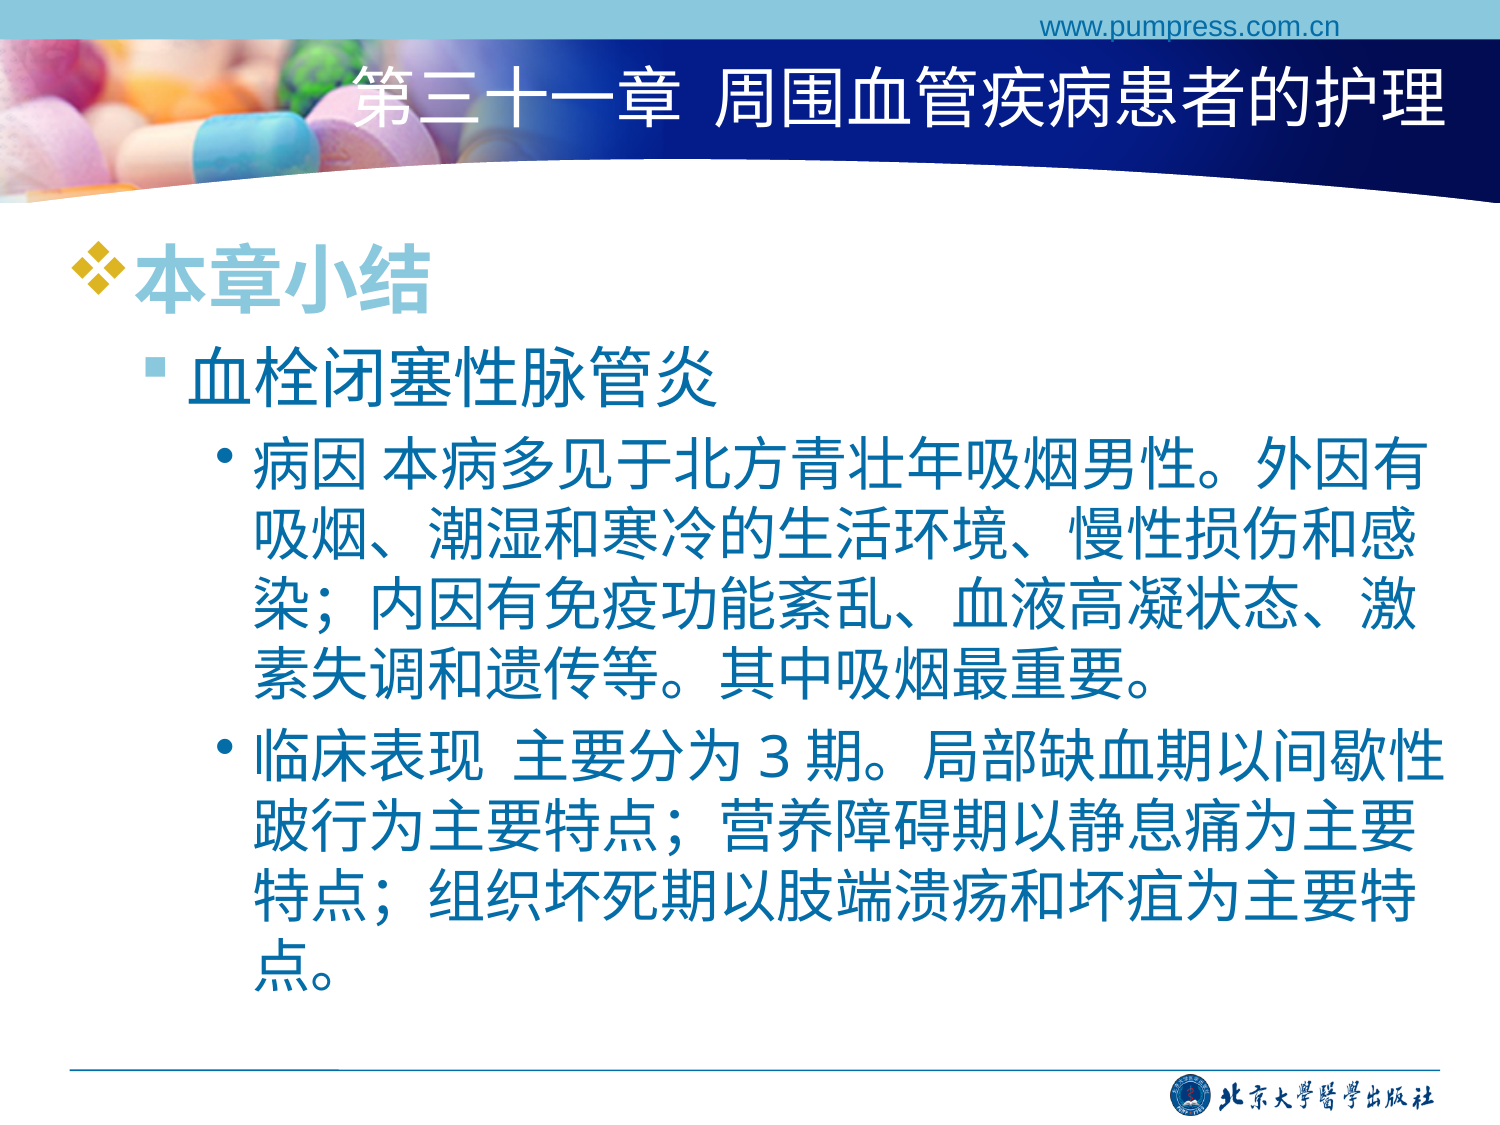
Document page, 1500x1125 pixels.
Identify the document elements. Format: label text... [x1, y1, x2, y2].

picture [1170, 1074, 1436, 1118]
slide_number www.pumpress.com.cn [1025, 0, 1463, 38]
list 本章小结 血栓闭塞性脉管炎 病因 本病多见于北方青壮年吸烟男性。外因有吸烟、潮湿和寒冷的生活环境、慢性损伤和感染；内因有免疫功能紊乱、血液高凝状态、激素失调和遗传等。其中吸烟最重要。 临床表现 主要分为3期。局部缺血期以间歇性跛行为主要特点；营养障碍期以静息痛为主要特点；组织坏死期以肢端溃疡和坏疽为主要特点。 [49, 224, 1463, 1026]
title 第三十一章 周围血管疾病患者的护理 [137, 49, 1463, 143]
picture [0, 40, 1500, 203]
